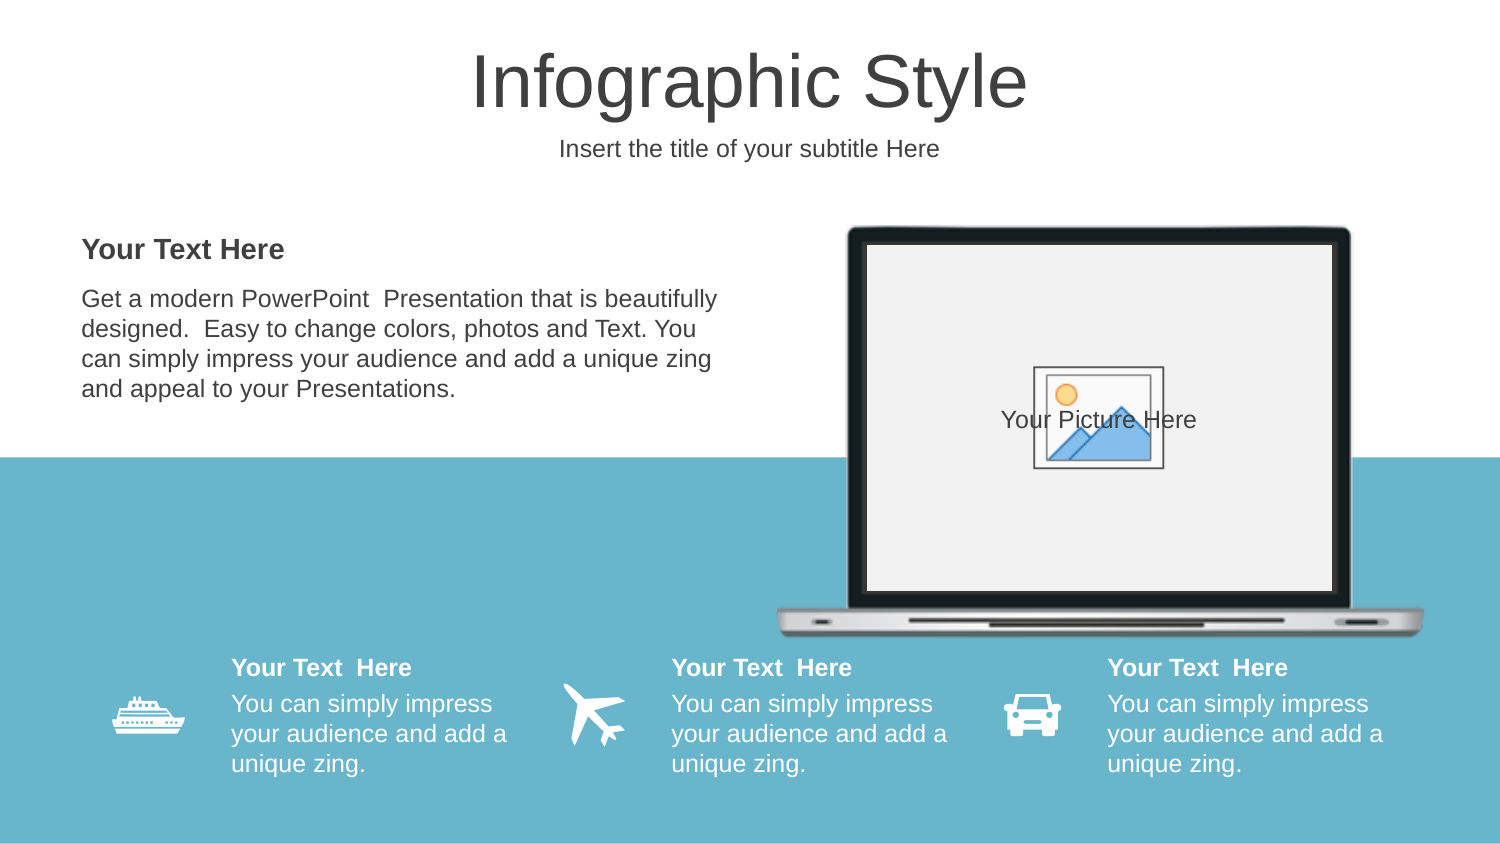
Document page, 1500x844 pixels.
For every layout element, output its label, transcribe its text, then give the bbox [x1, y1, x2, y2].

picture [596, 179, 1500, 682]
text_box [561, 681, 628, 749]
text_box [1092, 643, 1409, 787]
list Infographic Style [0, 29, 1500, 124]
list Insert the title of your subtitle Here [0, 124, 1500, 172]
text_box [110, 694, 188, 736]
text_box [1001, 691, 1064, 739]
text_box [215, 643, 533, 787]
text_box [66, 222, 751, 412]
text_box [656, 643, 973, 787]
